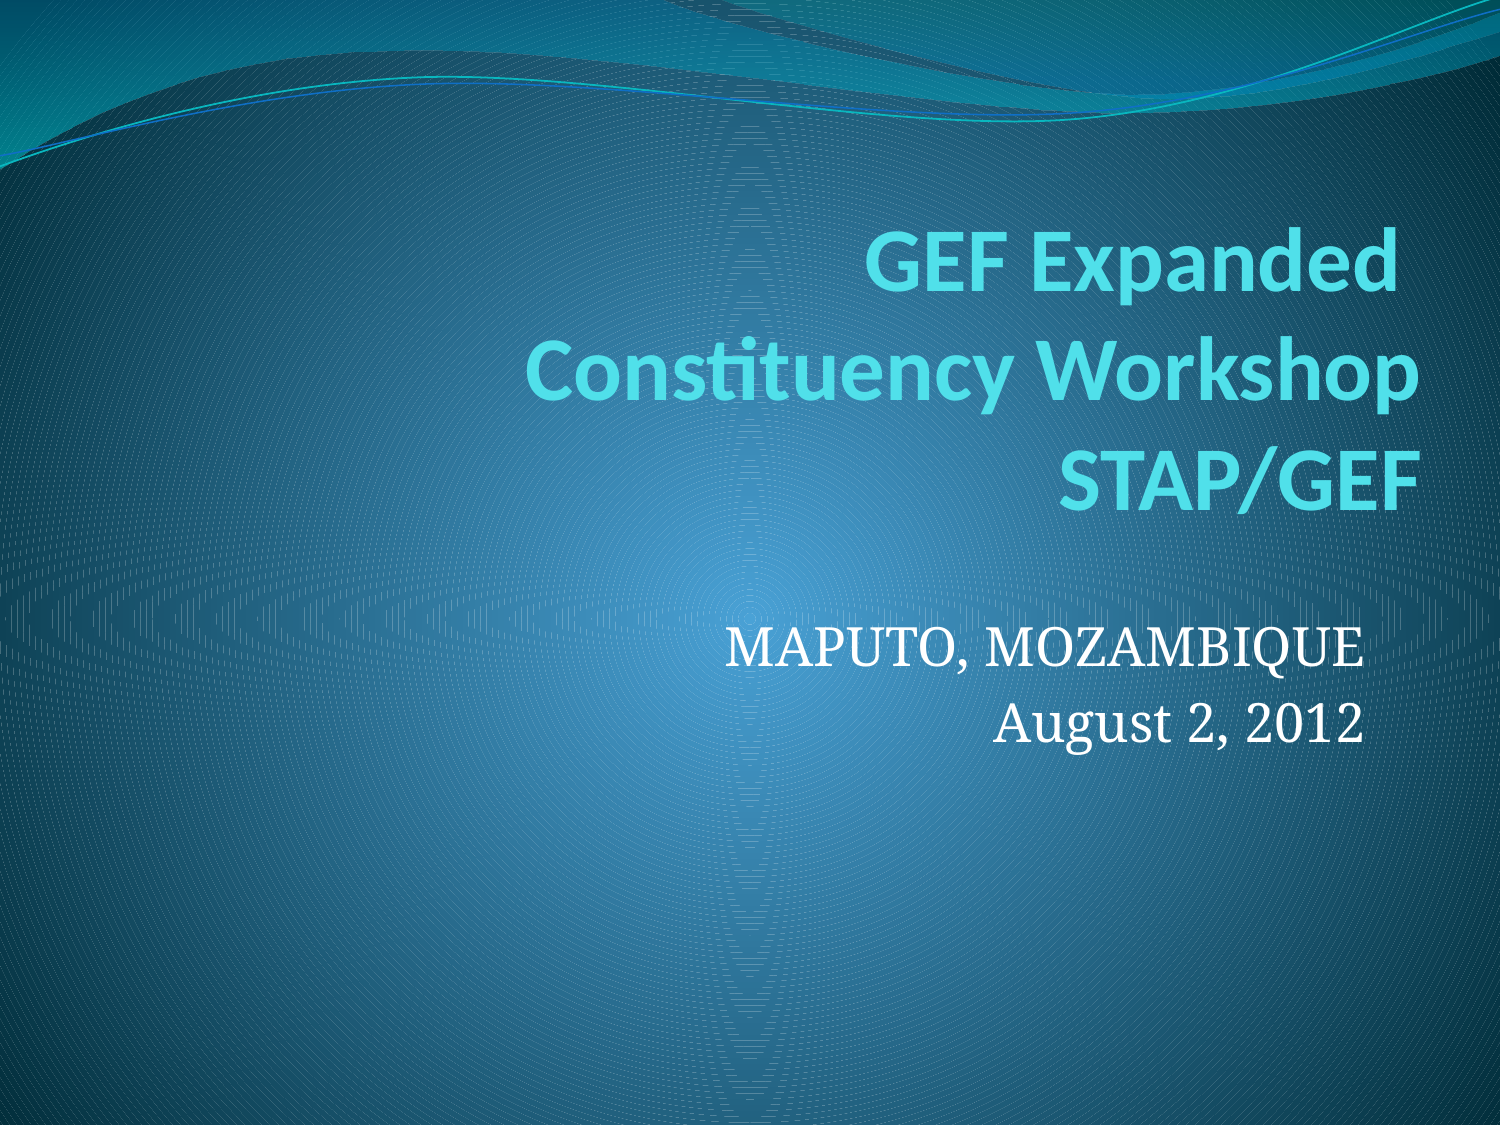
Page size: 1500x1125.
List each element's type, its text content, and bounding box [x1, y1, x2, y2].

subtitle MAPUTO, MOZAMBIQUE August 2, 2012 [87, 529, 1376, 818]
title GEF Expanded Constituency Workshop STAP/GEF [0, 200, 1425, 638]
